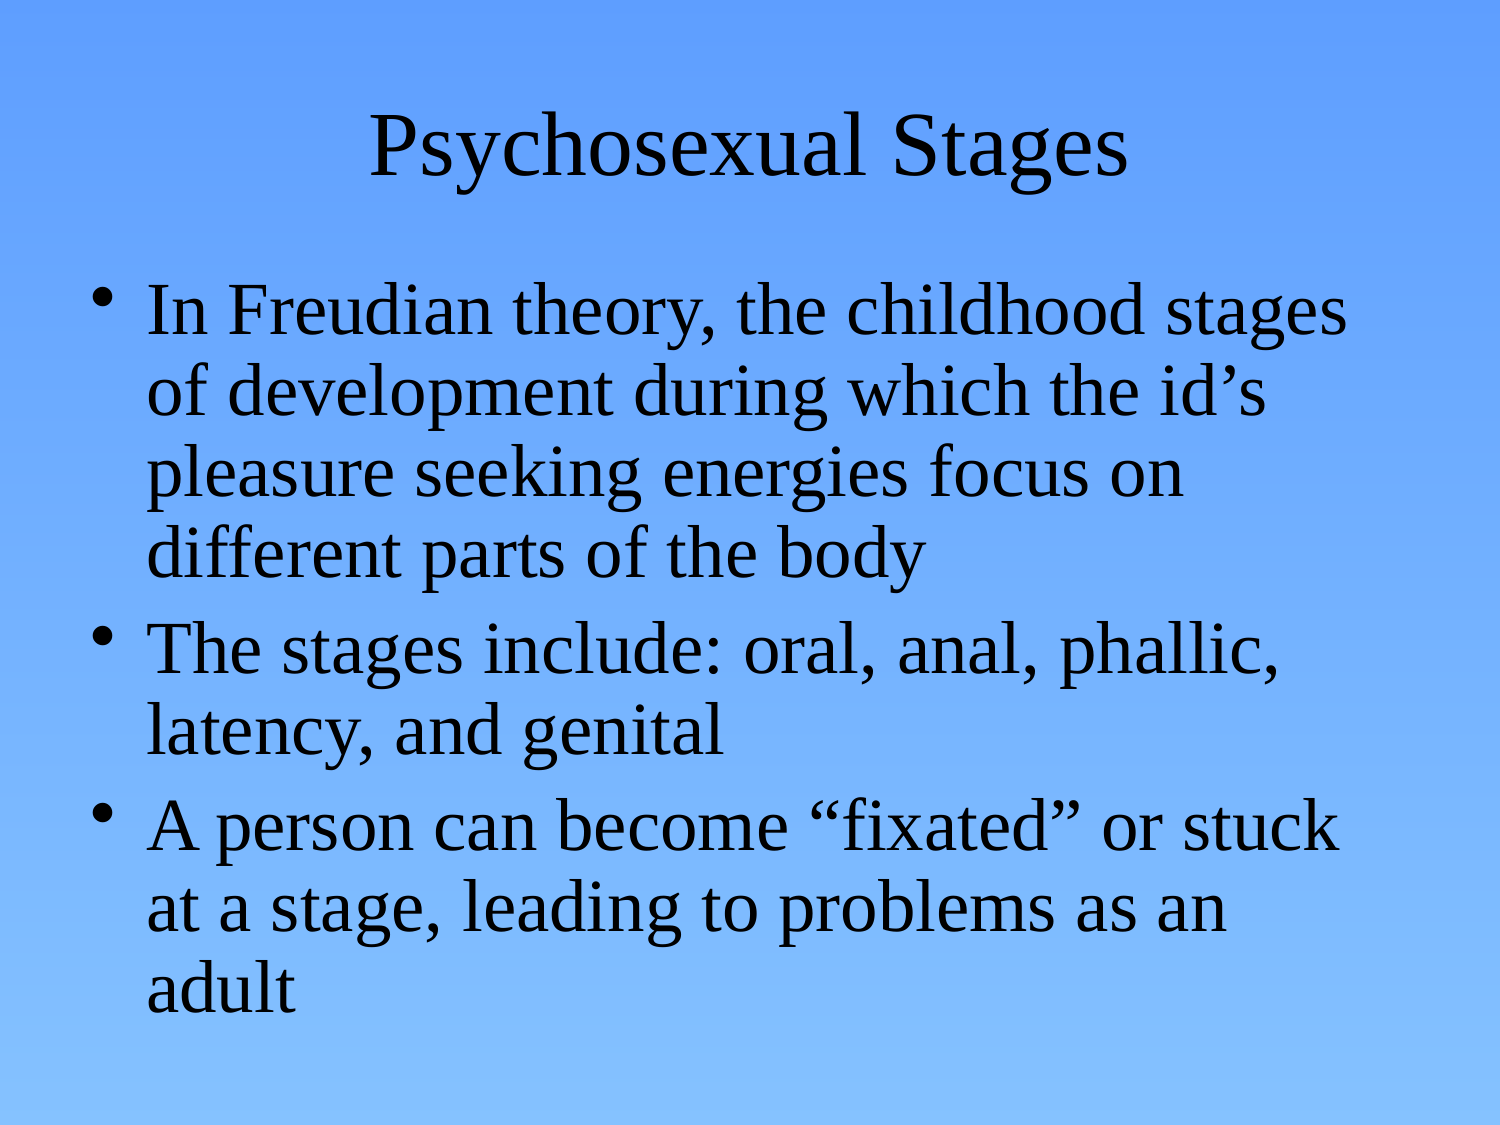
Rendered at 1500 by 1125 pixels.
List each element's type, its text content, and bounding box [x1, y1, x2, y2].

title Psychosexual Stages [74, 44, 1426, 233]
list In Freudian theory, the childhood stages of development during which the id’s pleasure seeking energies focus on different parts of the body The stages include: oral, anal, phallic, latency, and genital A person can become “fixated” or stuck at a stage, leading to problems as an adult [74, 262, 1388, 1006]
